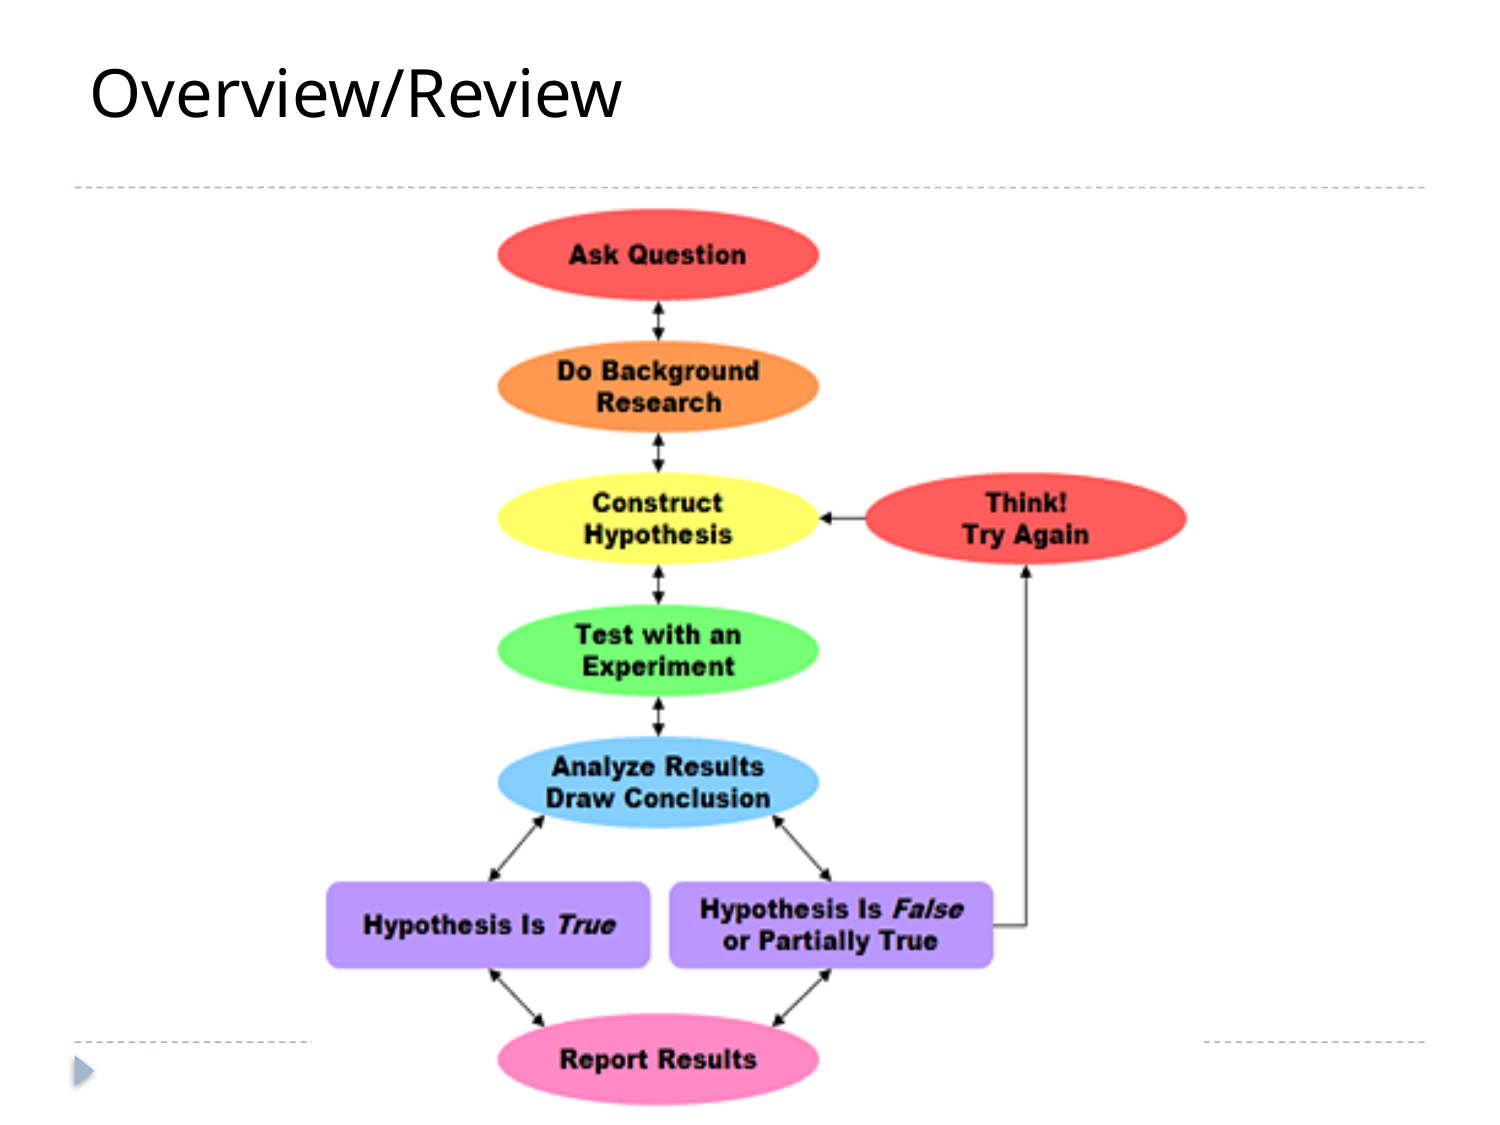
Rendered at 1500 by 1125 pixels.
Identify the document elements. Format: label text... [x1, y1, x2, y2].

title Overview/Review [75, 43, 1425, 238]
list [312, 199, 1201, 1117]
